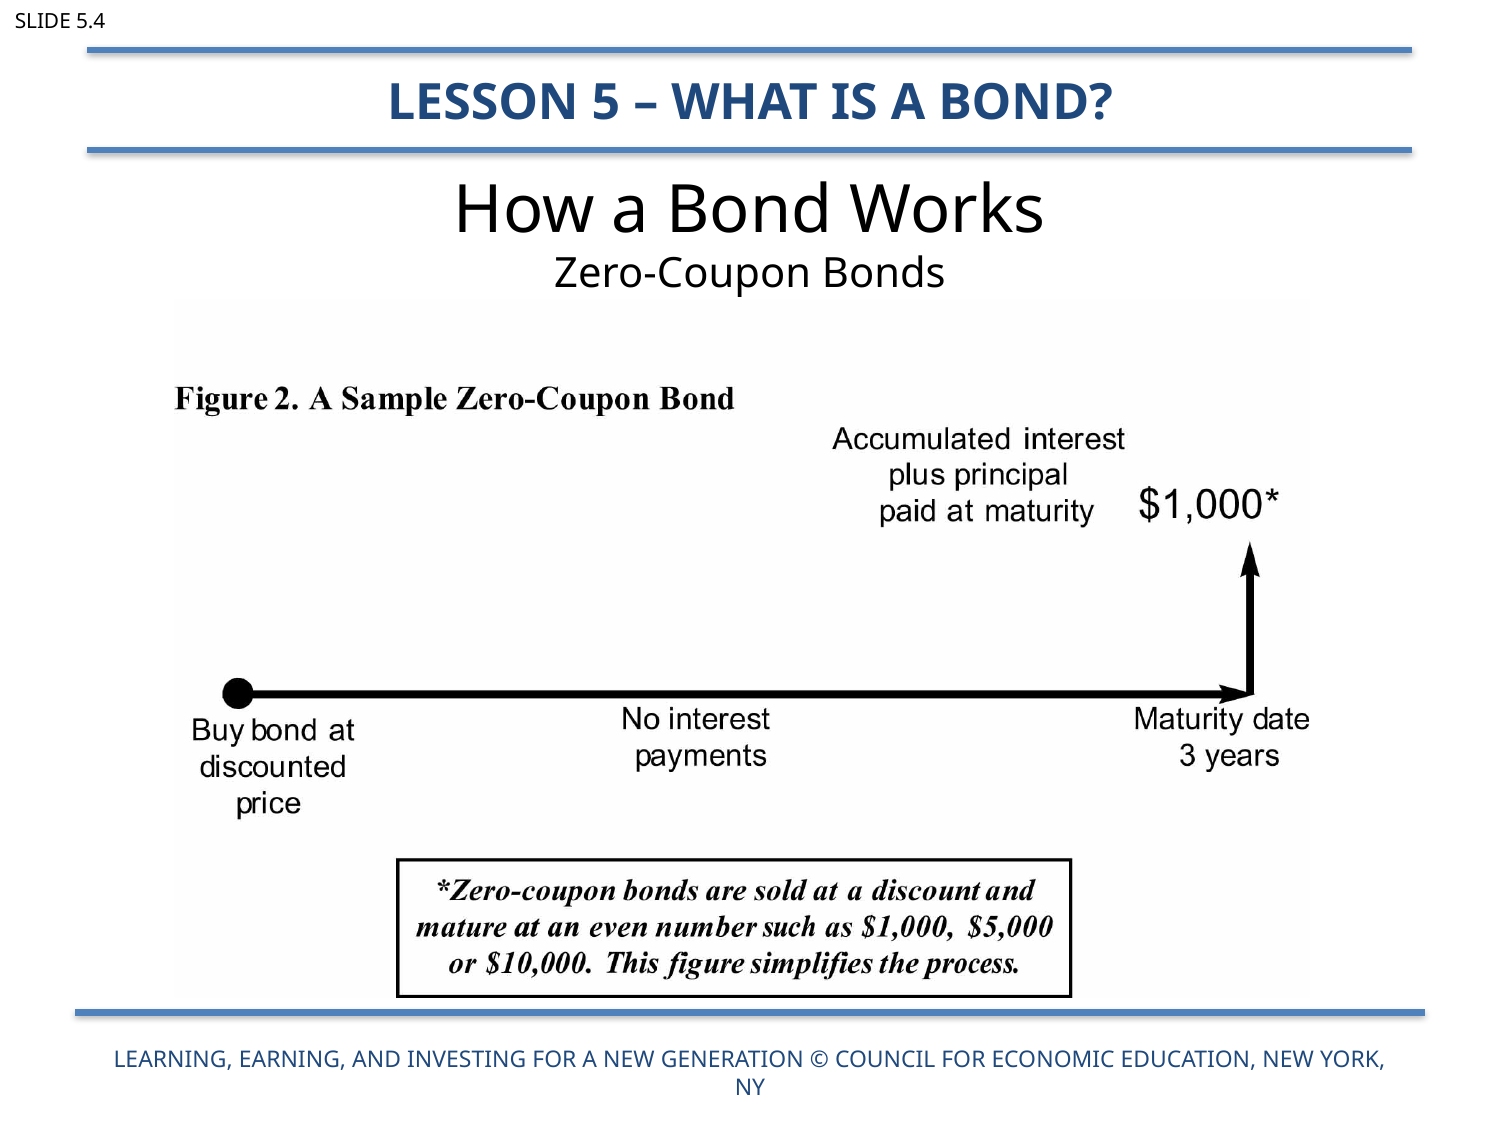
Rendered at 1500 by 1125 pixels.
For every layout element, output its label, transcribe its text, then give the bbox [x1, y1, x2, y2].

title How a Bond Works Zero-Coupon Bonds [75, 137, 1425, 325]
text_box Lesson 5 – What is a Bond? [125, 62, 1375, 138]
text_box Slide 5.4 [0, 0, 213, 40]
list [174, 299, 1310, 998]
